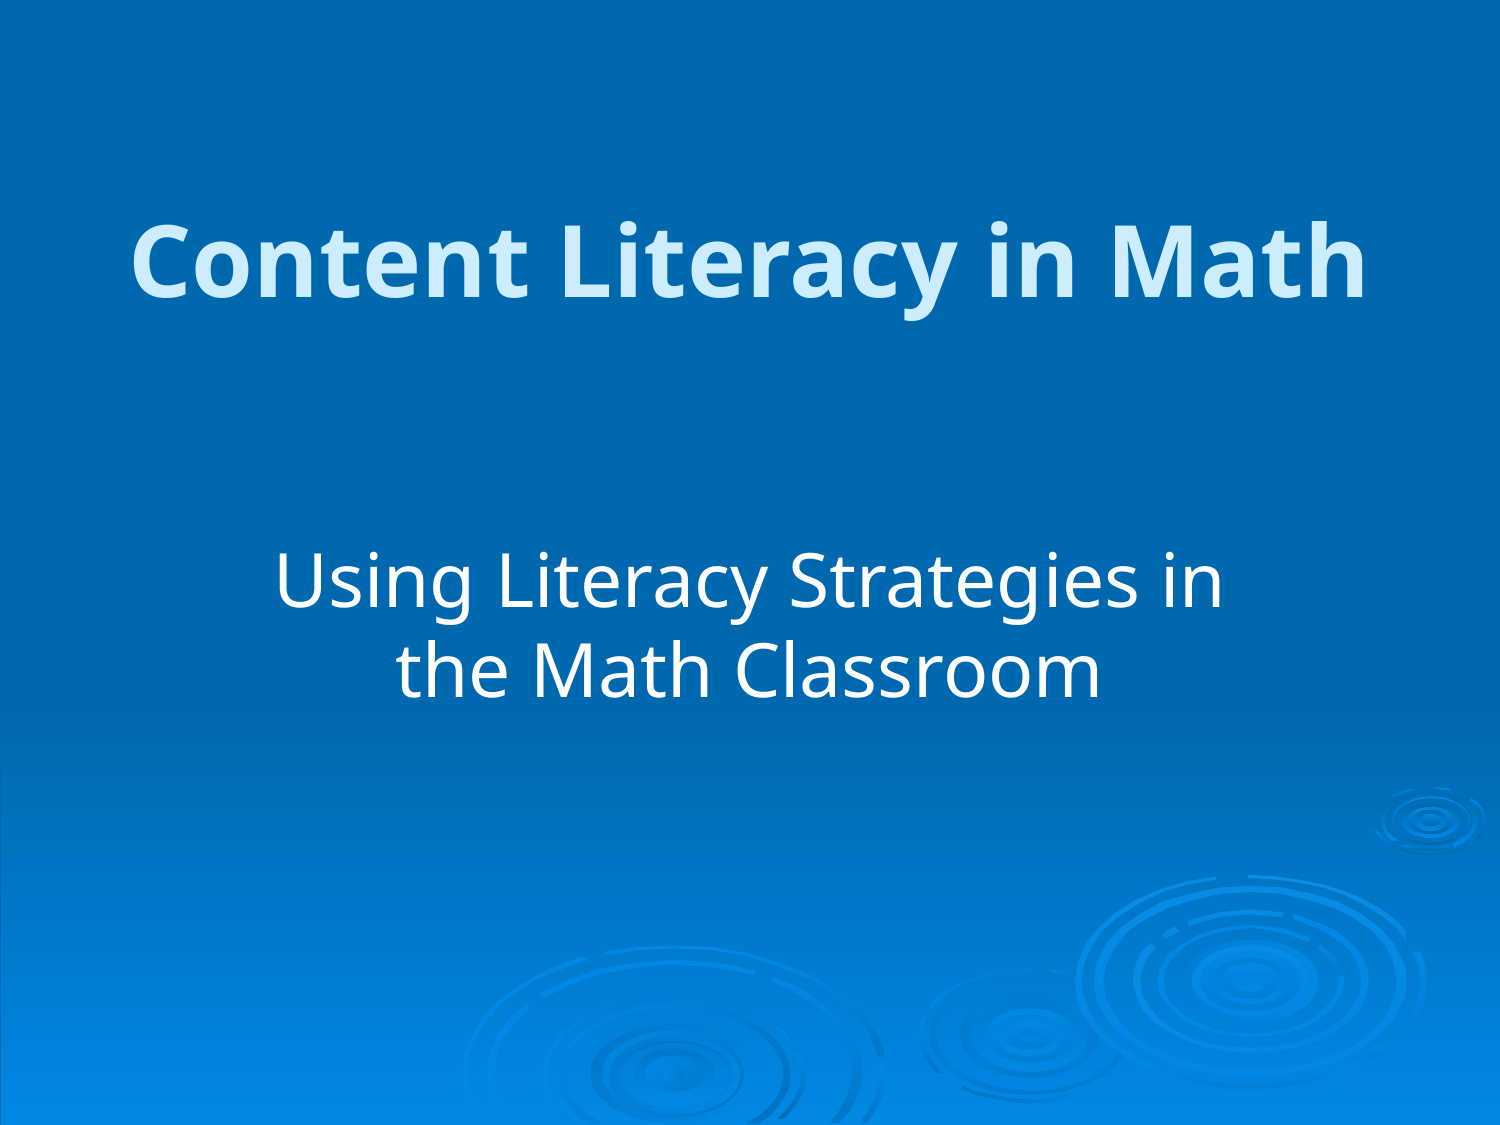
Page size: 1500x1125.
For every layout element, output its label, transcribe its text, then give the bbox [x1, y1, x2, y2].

subtitle Using Literacy Strategies in the Math Classroom [224, 524, 1276, 926]
title Content Literacy in Math [112, 87, 1388, 326]
